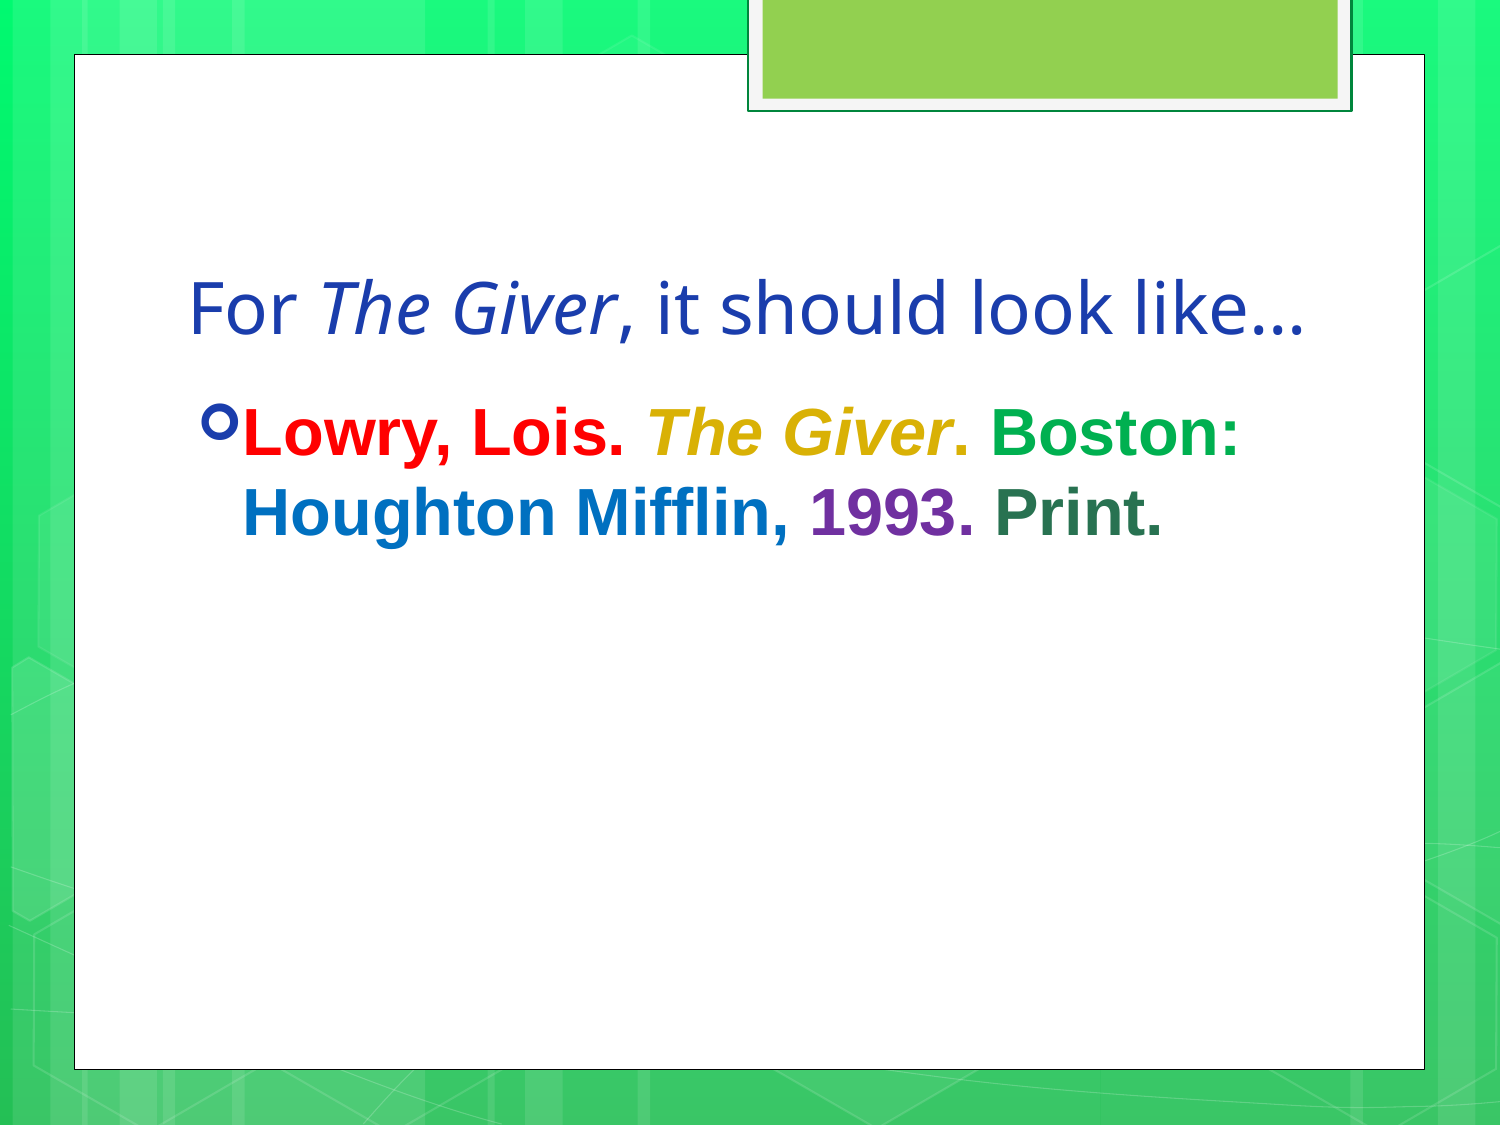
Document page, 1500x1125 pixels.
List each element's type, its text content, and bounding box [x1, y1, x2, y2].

list Lowry, Lois. The Giver. Boston: Houghton Mifflin, 1993. Print. [171, 381, 1283, 957]
title For The Giver, it should look like… [171, 168, 1324, 357]
